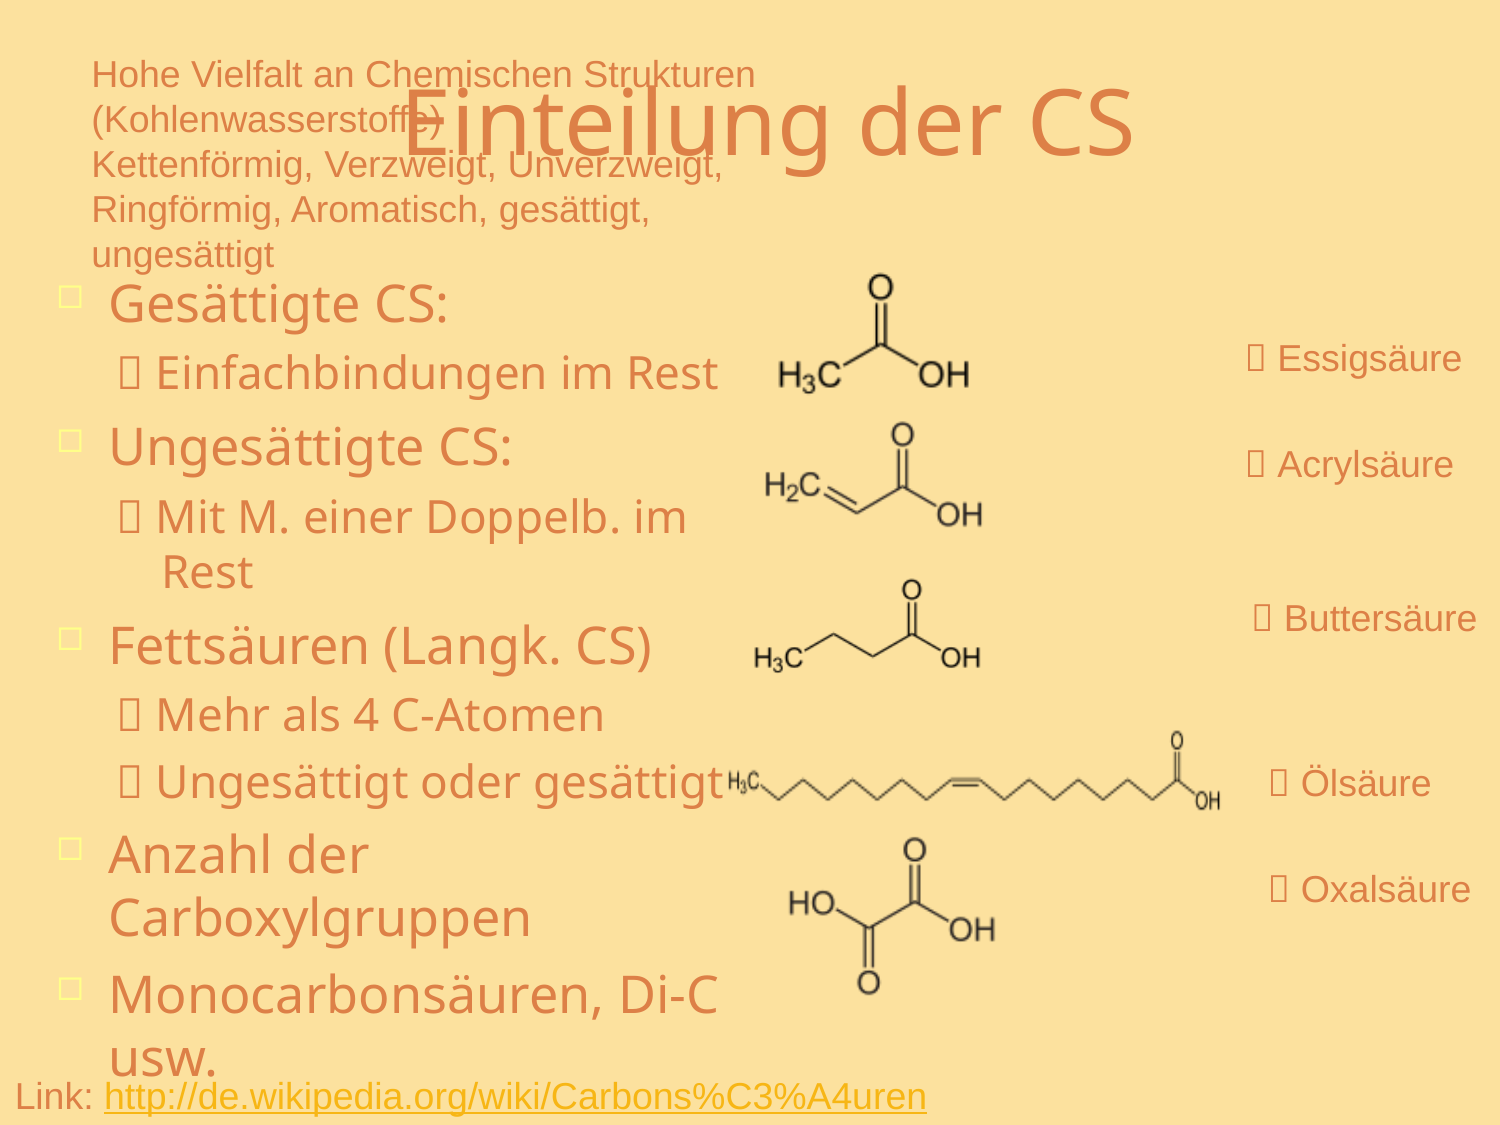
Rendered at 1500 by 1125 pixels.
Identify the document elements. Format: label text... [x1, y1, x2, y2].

text_box  Acrylsäure [1229, 432, 1470, 493]
list Gesättigte CS:  Einfachbindungen im Rest Ungesättigte CS:  Mit M. einer Doppelb. im Rest Fettsäuren (Langk. CS)  Mehr als 4 C-Atomen  Ungesättigt oder gesättigt Anzahl der Carboxylgruppen Monocarbonsäuren, Di-C usw. [40, 262, 757, 1006]
text_box  Oxalsäure [1252, 857, 1487, 918]
title Einteilung der CS [99, 37, 1438, 201]
text_box Link: http://de.wikipedia.org/wiki/Carbons%C3%A4uren [0, 1064, 1500, 1125]
text_box  Ölsäure [1252, 751, 1447, 812]
text_box  Buttersäure [1236, 586, 1493, 646]
picture [773, 267, 975, 402]
picture [726, 727, 1223, 815]
text_box  Essigsäure [1229, 326, 1478, 386]
picture [750, 574, 985, 679]
picture [785, 834, 999, 999]
text_box Hohe Vielfalt an Chemischen Strukturen (Kohlenwasserstoffe) Kettenförmig, Verzweigt, Unverzweigt, Ringförmig, Aromatisch, gesättigt, ungesättigt [76, 42, 827, 283]
picture [761, 420, 987, 529]
